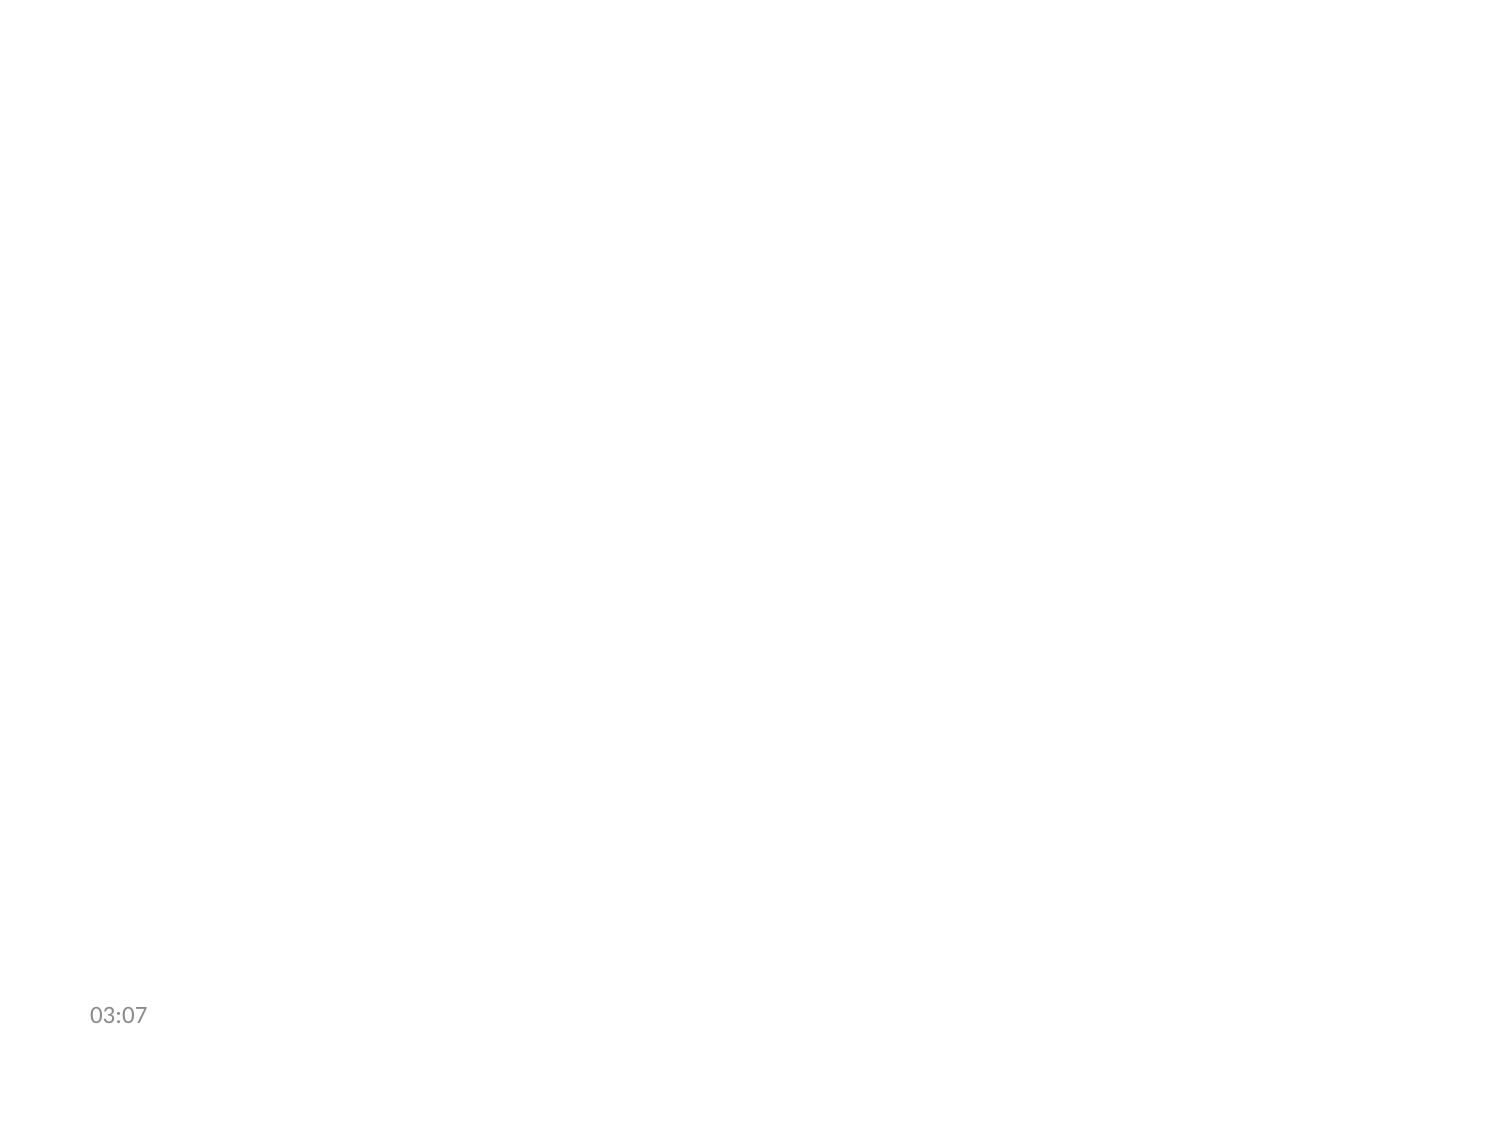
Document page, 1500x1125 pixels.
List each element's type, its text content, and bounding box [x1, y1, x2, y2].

text_box 15:35 [75, 983, 425, 1044]
